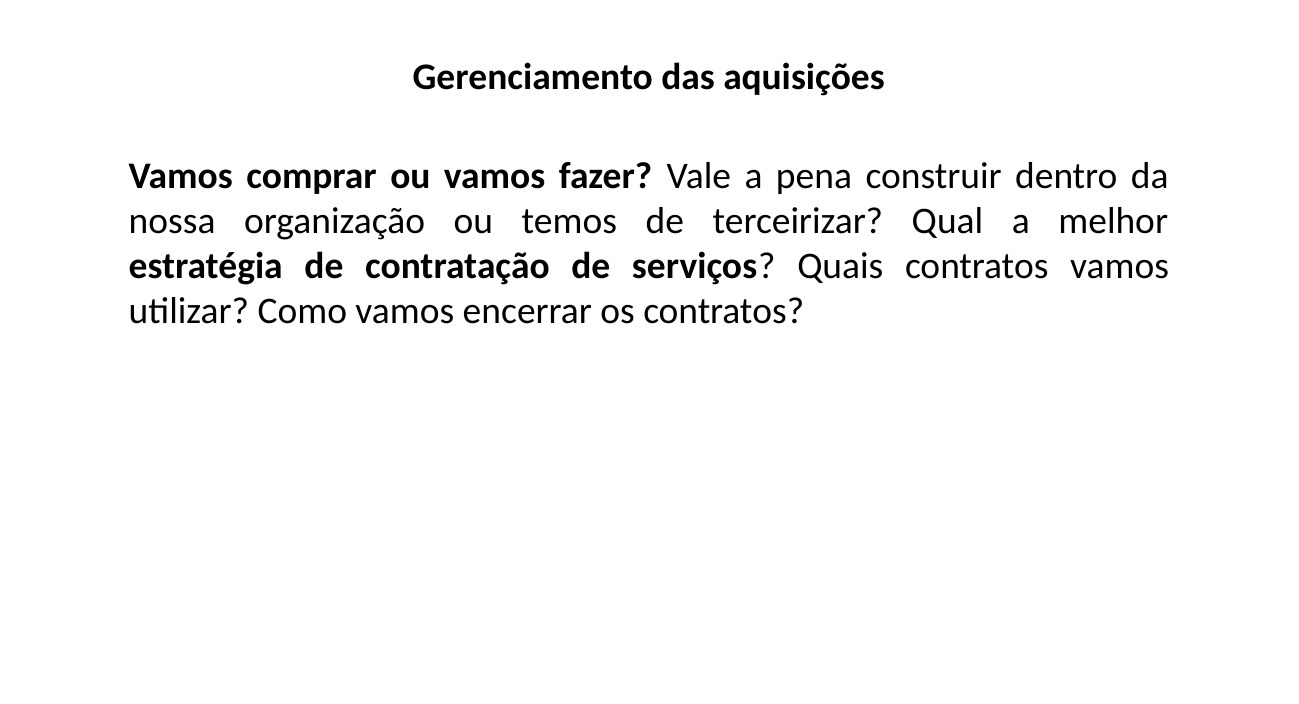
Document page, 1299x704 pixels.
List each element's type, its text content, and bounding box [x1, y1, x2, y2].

text_box Vamos comprar ou vamos fazer? Vale a pena construir dentro da nossa organização ou temos de terceirizar? Qual a melhor estratégia de contratação de serviços? Quais contratos vamos utilizar? Como vamos encerrar os contratos? [117, 145, 1181, 559]
text_box Gerenciamento das aquisições [0, 44, 1299, 106]
